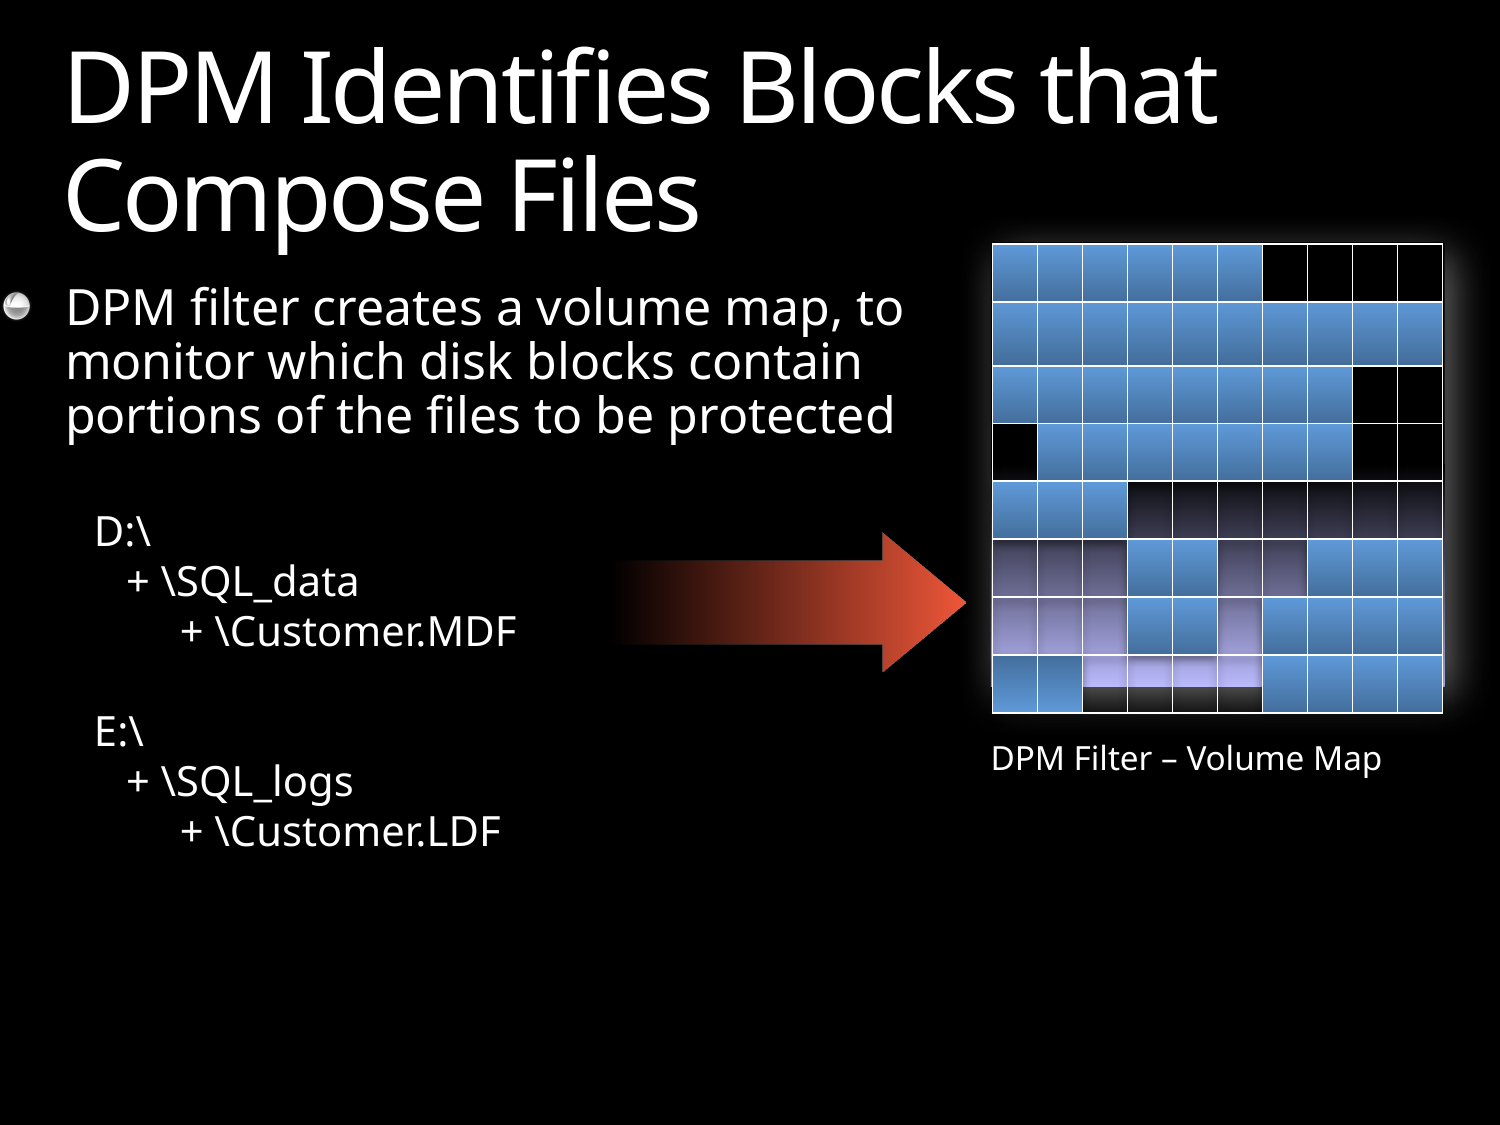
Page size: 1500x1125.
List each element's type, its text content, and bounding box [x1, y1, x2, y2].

table_cell [1173, 303, 1217, 365]
table_cell [1173, 482, 1217, 538]
table_cell [1218, 424, 1262, 480]
table_cell [993, 656, 1037, 712]
table_cell [1308, 367, 1352, 423]
text_box D:\ + \SQL_data + \Customer.MDF E:\ + \SQL_logs + \Customer.LDF [78, 497, 648, 863]
table_cell [1263, 303, 1307, 365]
table_header [1173, 256, 1217, 301]
table_cell [1083, 424, 1127, 480]
table_cell [1038, 367, 1082, 423]
table_cell [1128, 598, 1172, 654]
table_cell [1398, 598, 1442, 654]
table_cell [1353, 367, 1397, 423]
list DPM filter creates a volume map, to monitor which disk blocks contain portions of the files to be protected [0, 282, 919, 446]
table_cell [1173, 656, 1217, 712]
table_cell [1128, 367, 1172, 423]
table_cell [1263, 540, 1307, 596]
table_cell [1218, 303, 1262, 365]
table_cell [1308, 656, 1352, 712]
table_cell [1083, 540, 1127, 596]
table_cell [1263, 656, 1307, 712]
table_cell [1038, 482, 1082, 538]
text_box DPM Filter – Volume Map [975, 729, 1399, 784]
table_cell [1353, 598, 1397, 654]
table_cell [993, 540, 1037, 596]
table_cell [1083, 367, 1127, 423]
table_cell [1263, 482, 1307, 538]
table_cell [1263, 367, 1307, 423]
table_cell [1308, 598, 1352, 654]
text_box [608, 533, 966, 672]
table_header [1218, 256, 1262, 301]
table_cell [1398, 367, 1442, 423]
table_header [993, 256, 1037, 301]
table_cell [1038, 424, 1082, 480]
table_cell [1083, 656, 1127, 712]
table_cell [1398, 424, 1442, 480]
table_cell [1398, 482, 1442, 538]
table_header [1128, 256, 1172, 301]
table_header [1038, 256, 1082, 301]
title DPM Identifies Blocks that Compose Files [62, 37, 1438, 256]
table_cell [993, 598, 1037, 654]
table_cell [1218, 367, 1262, 423]
table_cell [1308, 540, 1352, 596]
table_cell [993, 367, 1037, 423]
table_header [1353, 256, 1397, 301]
table_cell [1353, 303, 1397, 365]
table_cell [1173, 424, 1217, 480]
table_cell [1038, 598, 1082, 654]
table_cell [1128, 482, 1172, 538]
table_cell [1083, 598, 1127, 654]
table_cell [1173, 540, 1217, 596]
table_cell [1038, 303, 1082, 365]
table_cell [993, 424, 1037, 480]
table_cell [1083, 303, 1127, 365]
table_header [1083, 256, 1127, 301]
table_cell [1128, 540, 1172, 596]
table_header [1263, 256, 1307, 301]
table_cell [1218, 598, 1262, 654]
table_cell [1218, 656, 1262, 712]
table_cell [1398, 303, 1442, 365]
table_cell [1128, 656, 1172, 712]
table_cell [1398, 656, 1442, 712]
table_cell [1353, 540, 1397, 596]
table_header [1308, 256, 1352, 301]
table_cell [1353, 482, 1397, 538]
table_cell [1398, 540, 1442, 596]
table_cell [1353, 424, 1397, 480]
table_cell [1128, 303, 1172, 365]
table_cell [1173, 598, 1217, 654]
table_cell [1308, 424, 1352, 480]
table_cell [1038, 656, 1082, 712]
table_cell [1308, 303, 1352, 365]
table_cell [1128, 424, 1172, 480]
table_cell [1308, 482, 1352, 538]
picture [0, 289, 33, 323]
table_cell [1218, 540, 1262, 596]
table_cell [1353, 656, 1397, 712]
table_cell [1263, 424, 1307, 480]
table_cell [993, 482, 1037, 538]
table_cell [1263, 598, 1307, 654]
table_cell [1038, 540, 1082, 596]
table_cell [1083, 482, 1127, 538]
table_cell [993, 303, 1037, 365]
table_header [1398, 245, 1442, 301]
table_cell [1173, 367, 1217, 423]
table_cell [1218, 482, 1262, 538]
